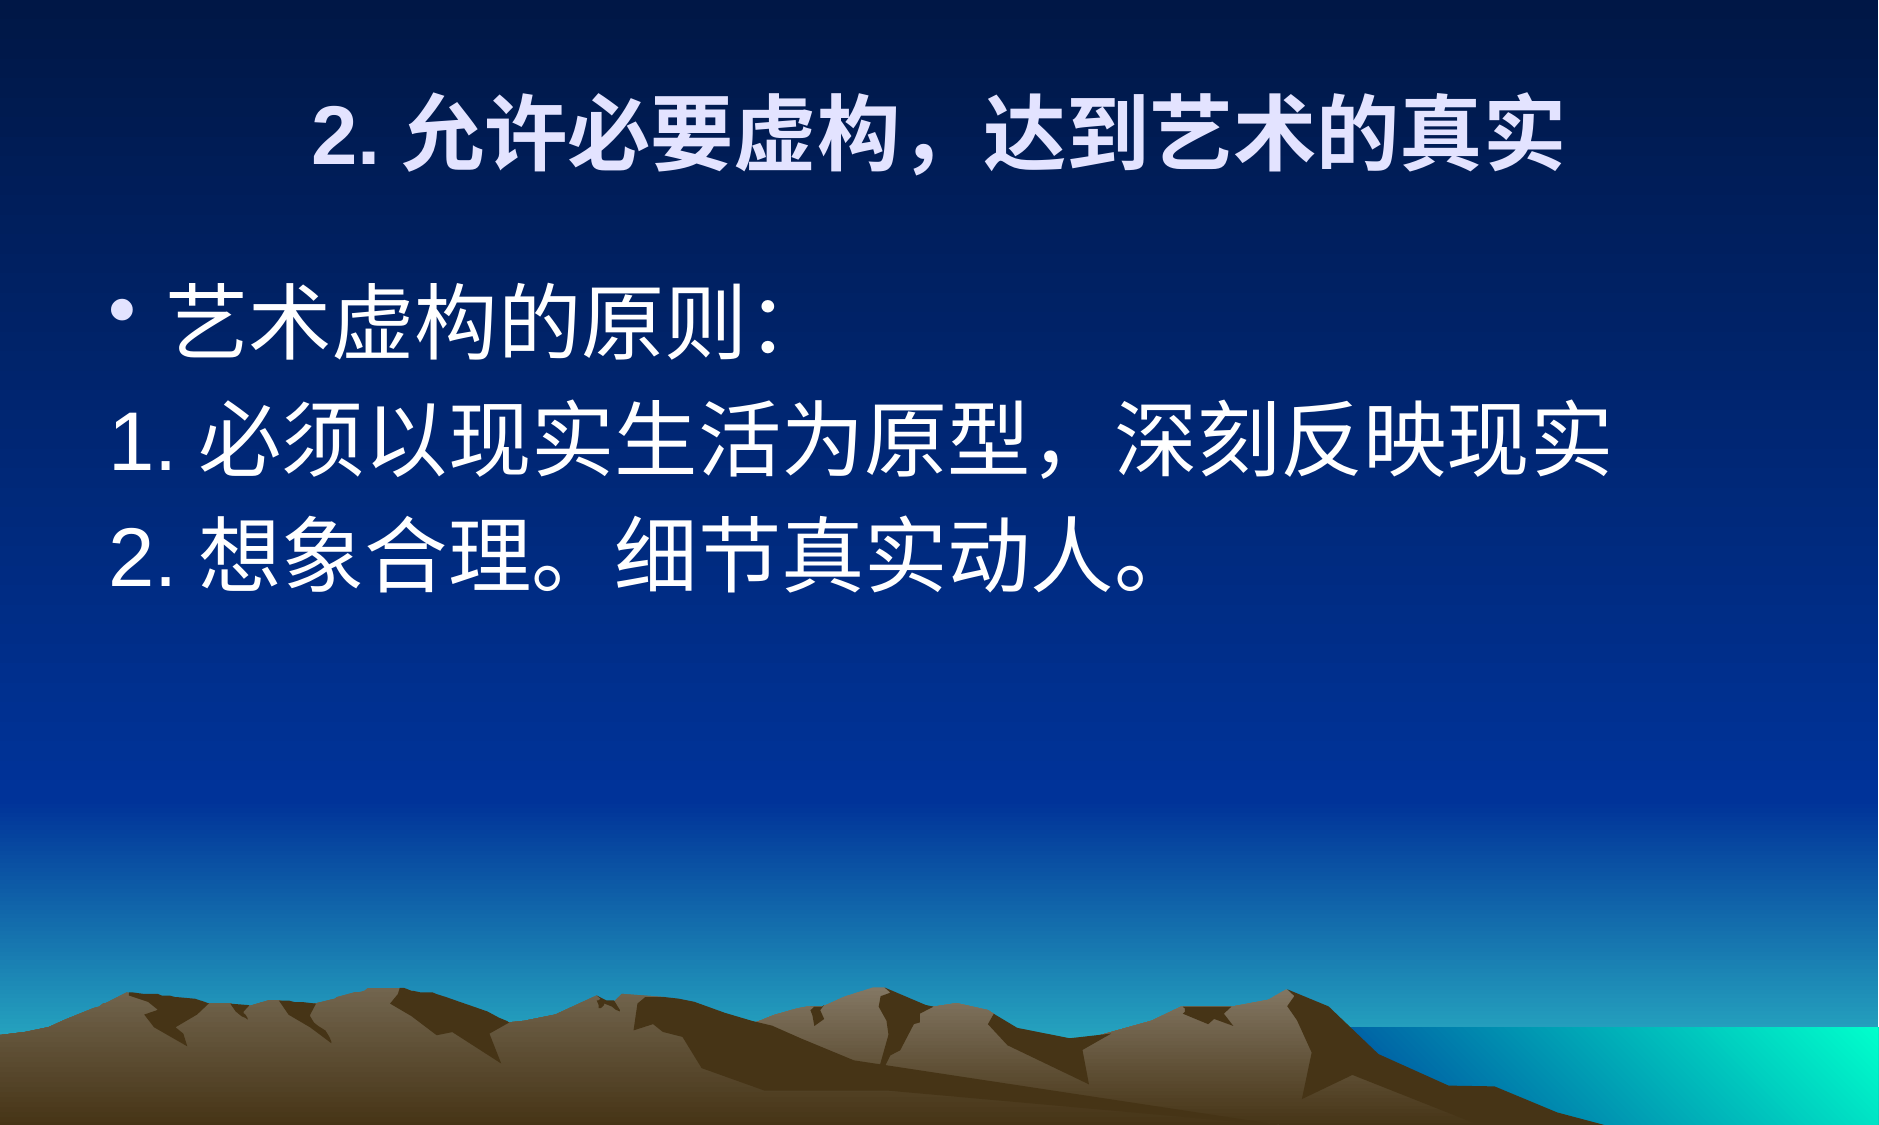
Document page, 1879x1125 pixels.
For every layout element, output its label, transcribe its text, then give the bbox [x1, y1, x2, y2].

title 2.允许必要虚构，达到艺术的真实 [94, 37, 1785, 225]
list 艺术虚构的原则： 1.必须以现实生活为原型，深刻反映现实 2.想象合理。细节真实动人。 [93, 262, 1785, 1001]
